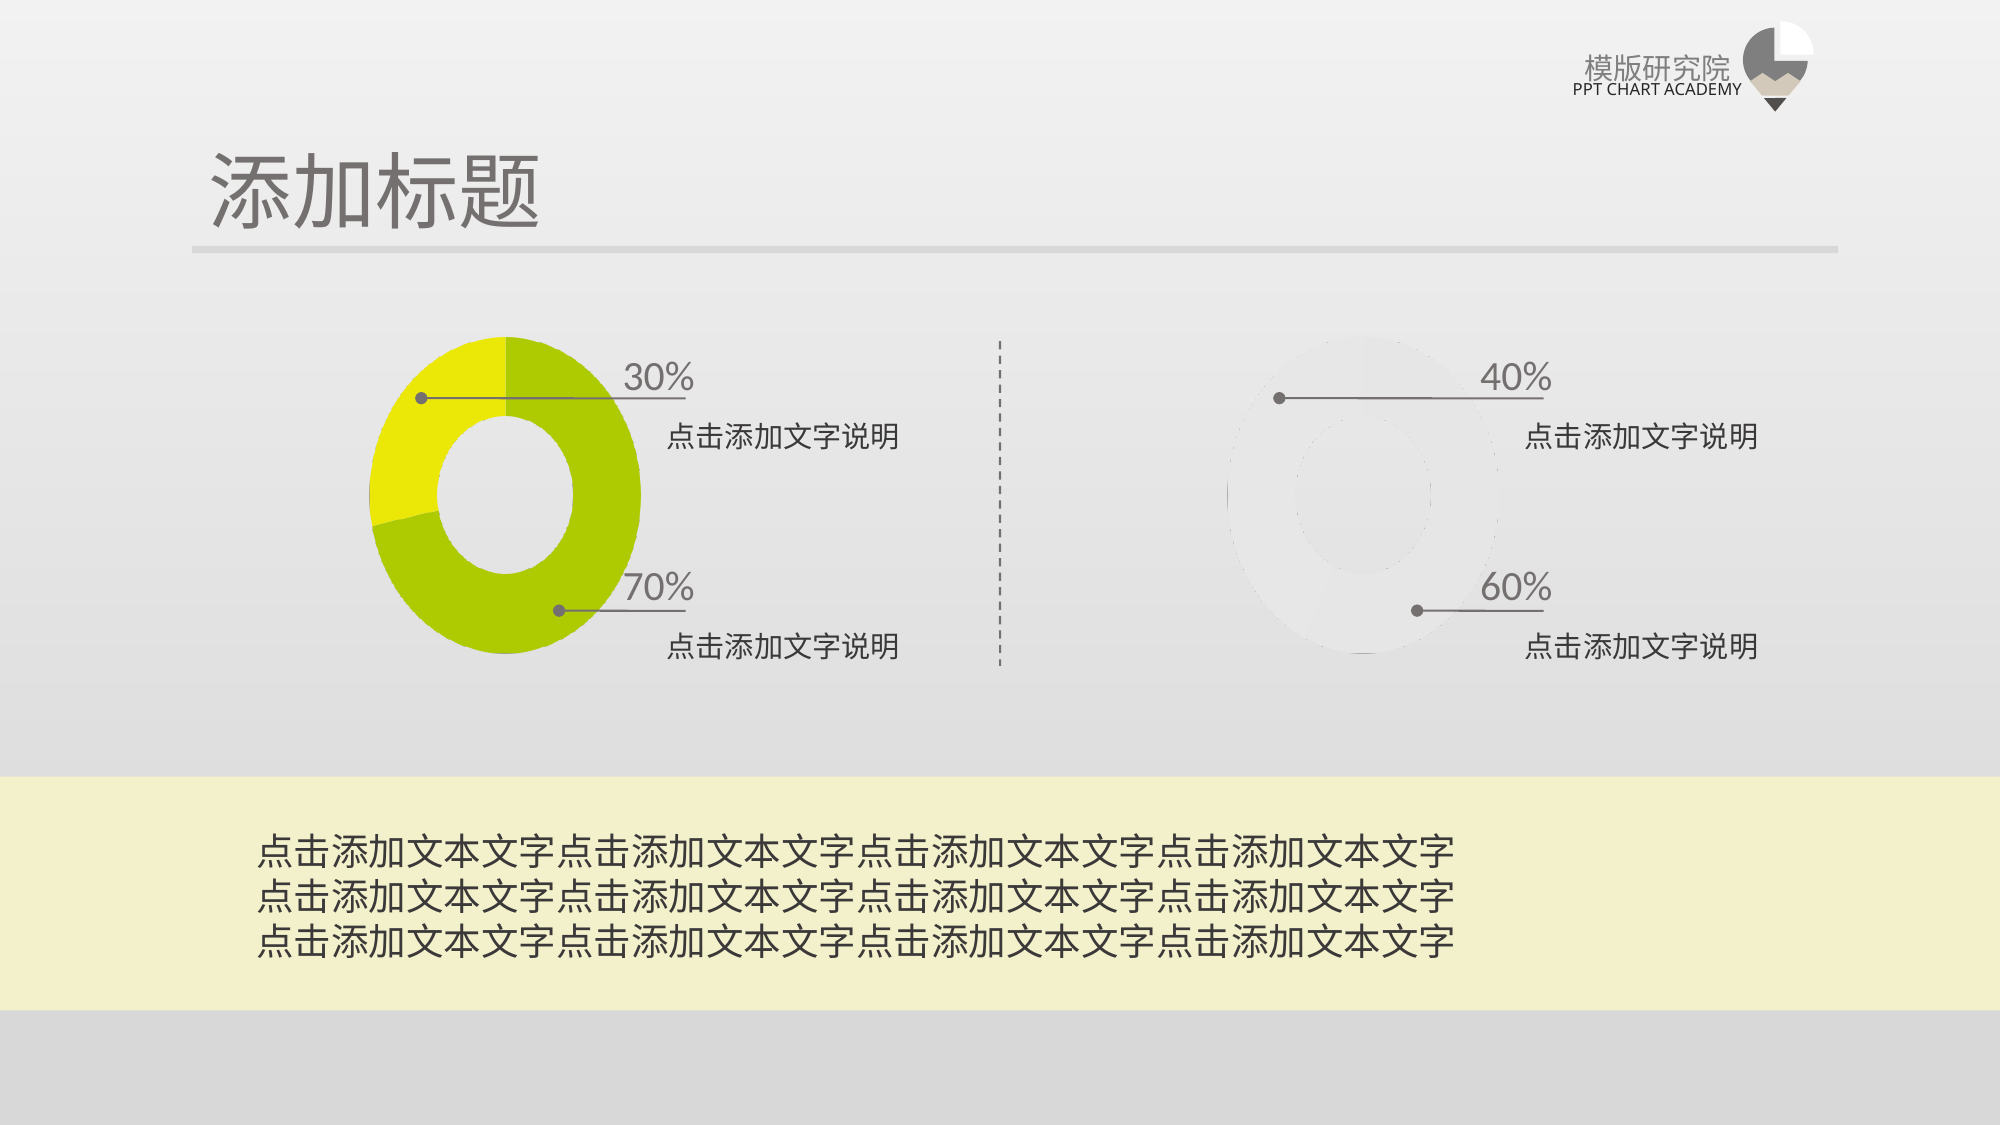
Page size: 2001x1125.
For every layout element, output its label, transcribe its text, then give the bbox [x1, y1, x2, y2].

text_box [0, 776, 2000, 1011]
text_box 点击添加文字说明 [748, 621, 916, 671]
text_box 点击添加文字说明 [1608, 410, 1774, 461]
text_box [1568, 42, 1737, 100]
picture [264, 321, 745, 668]
text_box 添加标题 [194, 131, 557, 245]
picture [1122, 321, 1603, 668]
text_box 点击添加文本文字点击添加文本文字点击添加文本文字点击添加文本文字 点击添加文本文字点击添加文本文字点击添加文本文字点击添加文本文字 点击添加文本文字点击添加文本文字点击添加文本文字点击添加文本文字 [241, 820, 1472, 971]
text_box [1742, 4, 1814, 112]
text_box 点击添加文字说明 [749, 410, 916, 461]
text_box 点击添加文字说明 [1607, 621, 1774, 671]
text_box [192, 245, 1839, 254]
